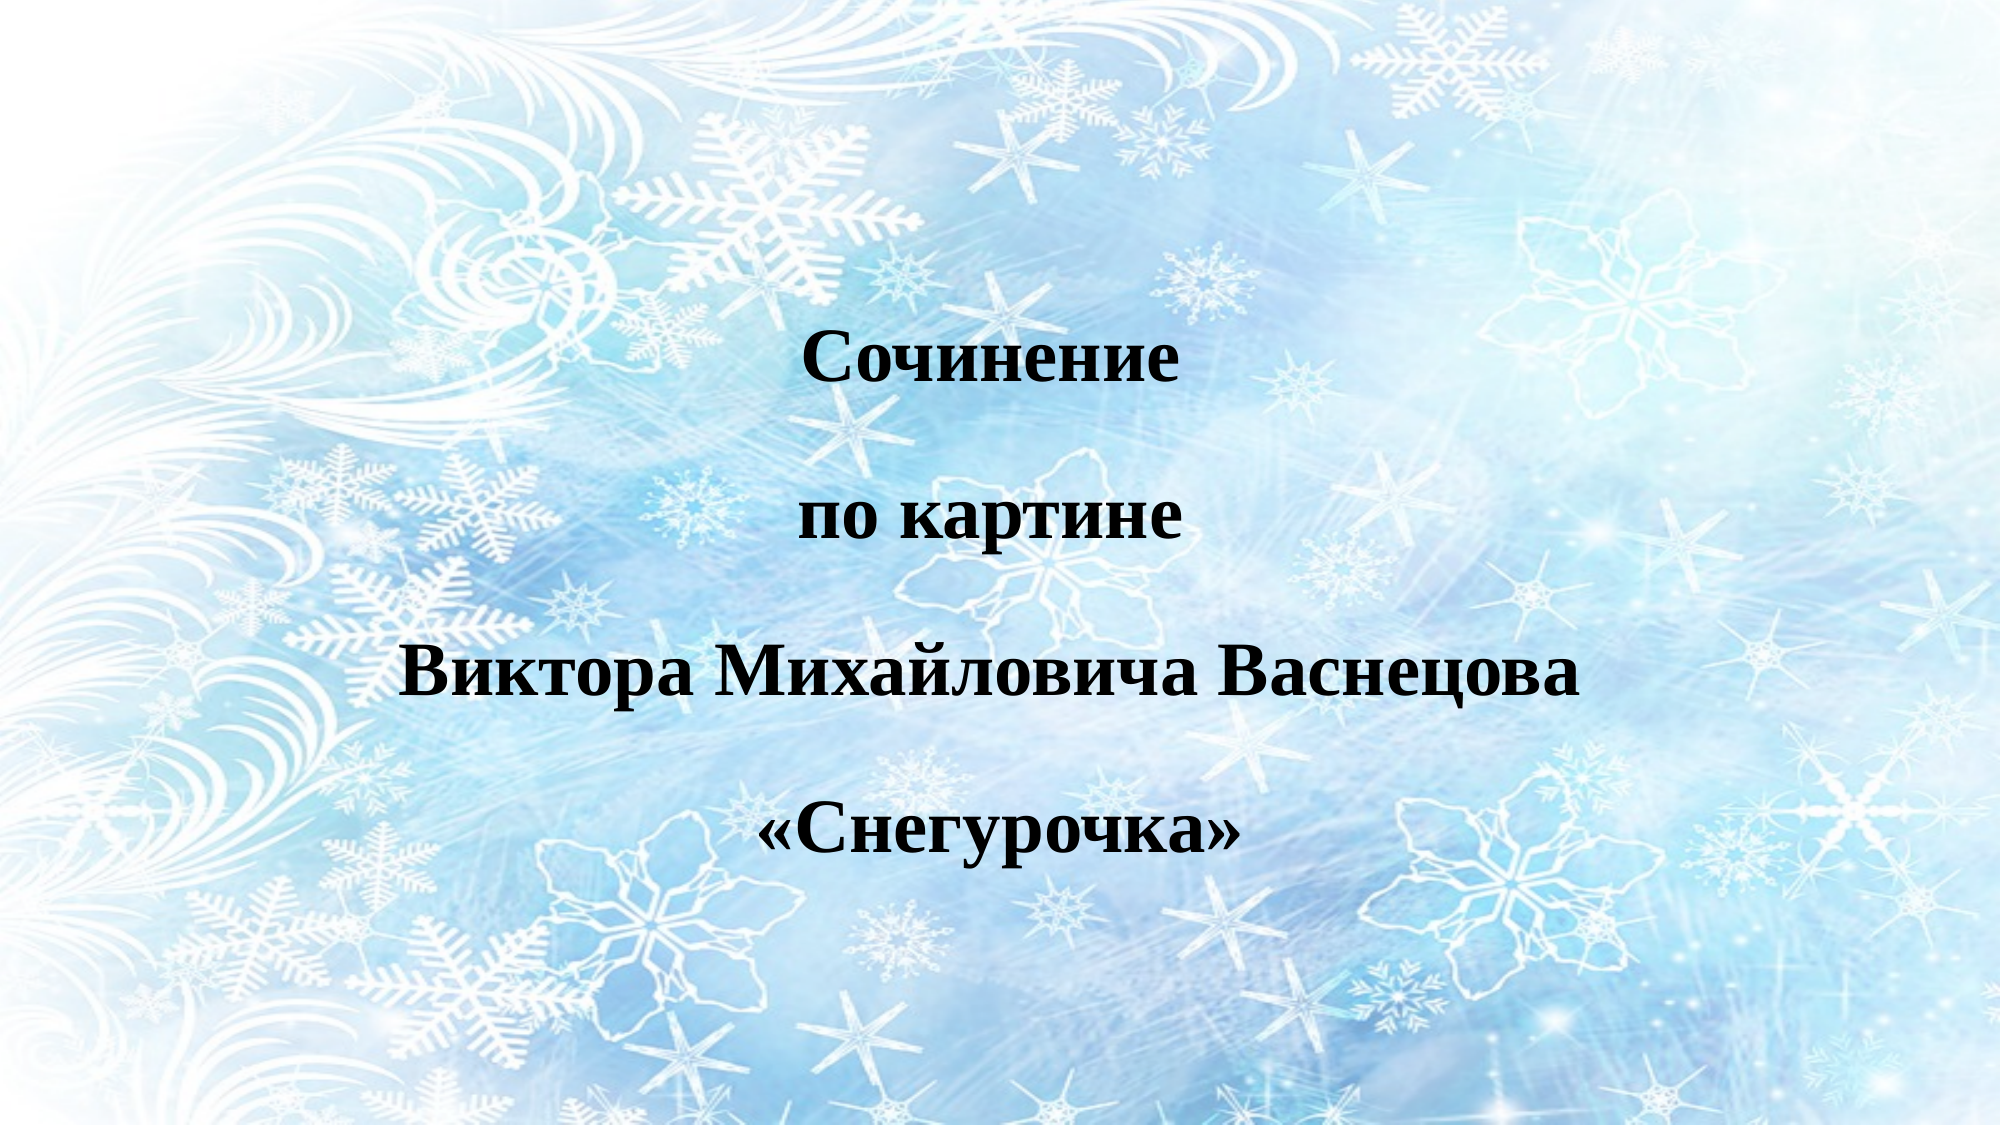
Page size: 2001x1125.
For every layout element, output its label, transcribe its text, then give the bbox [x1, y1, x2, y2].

text_box Сочинение по картине Виктора Михайловича Васнецова «Снегурочка» [0, 64, 2000, 1125]
